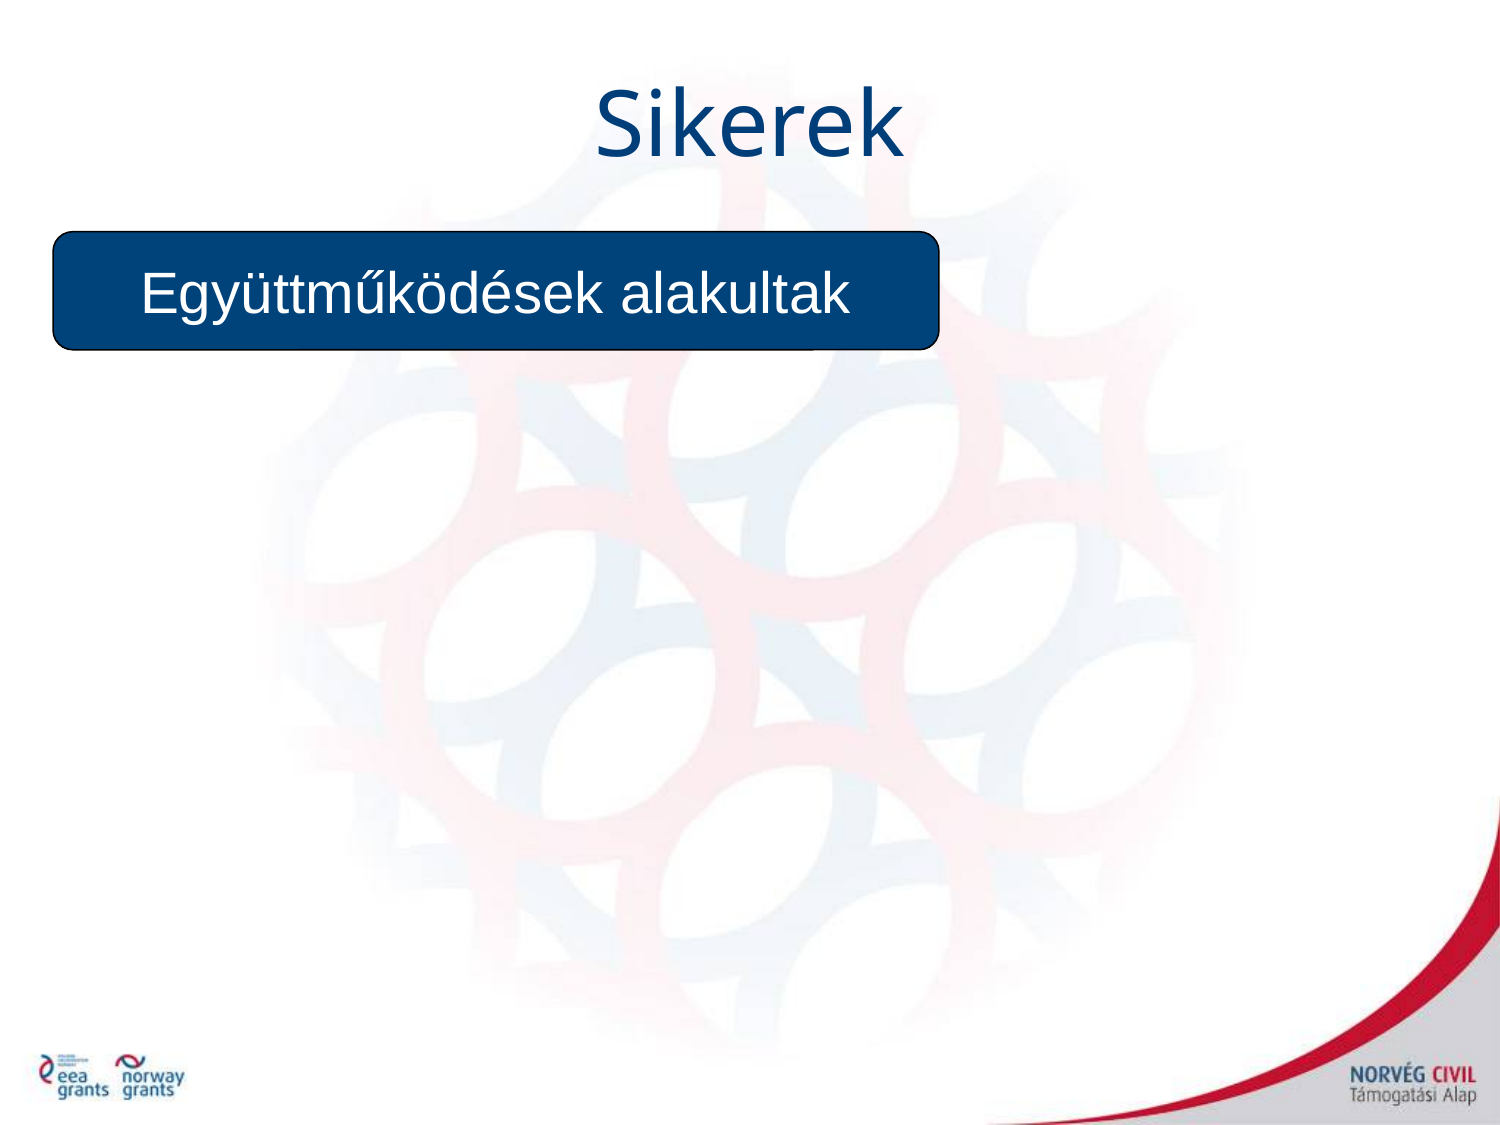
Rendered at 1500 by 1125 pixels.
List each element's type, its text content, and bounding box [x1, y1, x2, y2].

text_box Sikerek [41, 31, 1459, 209]
picture [0, 0, 1500, 1125]
text_box Együttműködések alakultak [53, 231, 939, 350]
